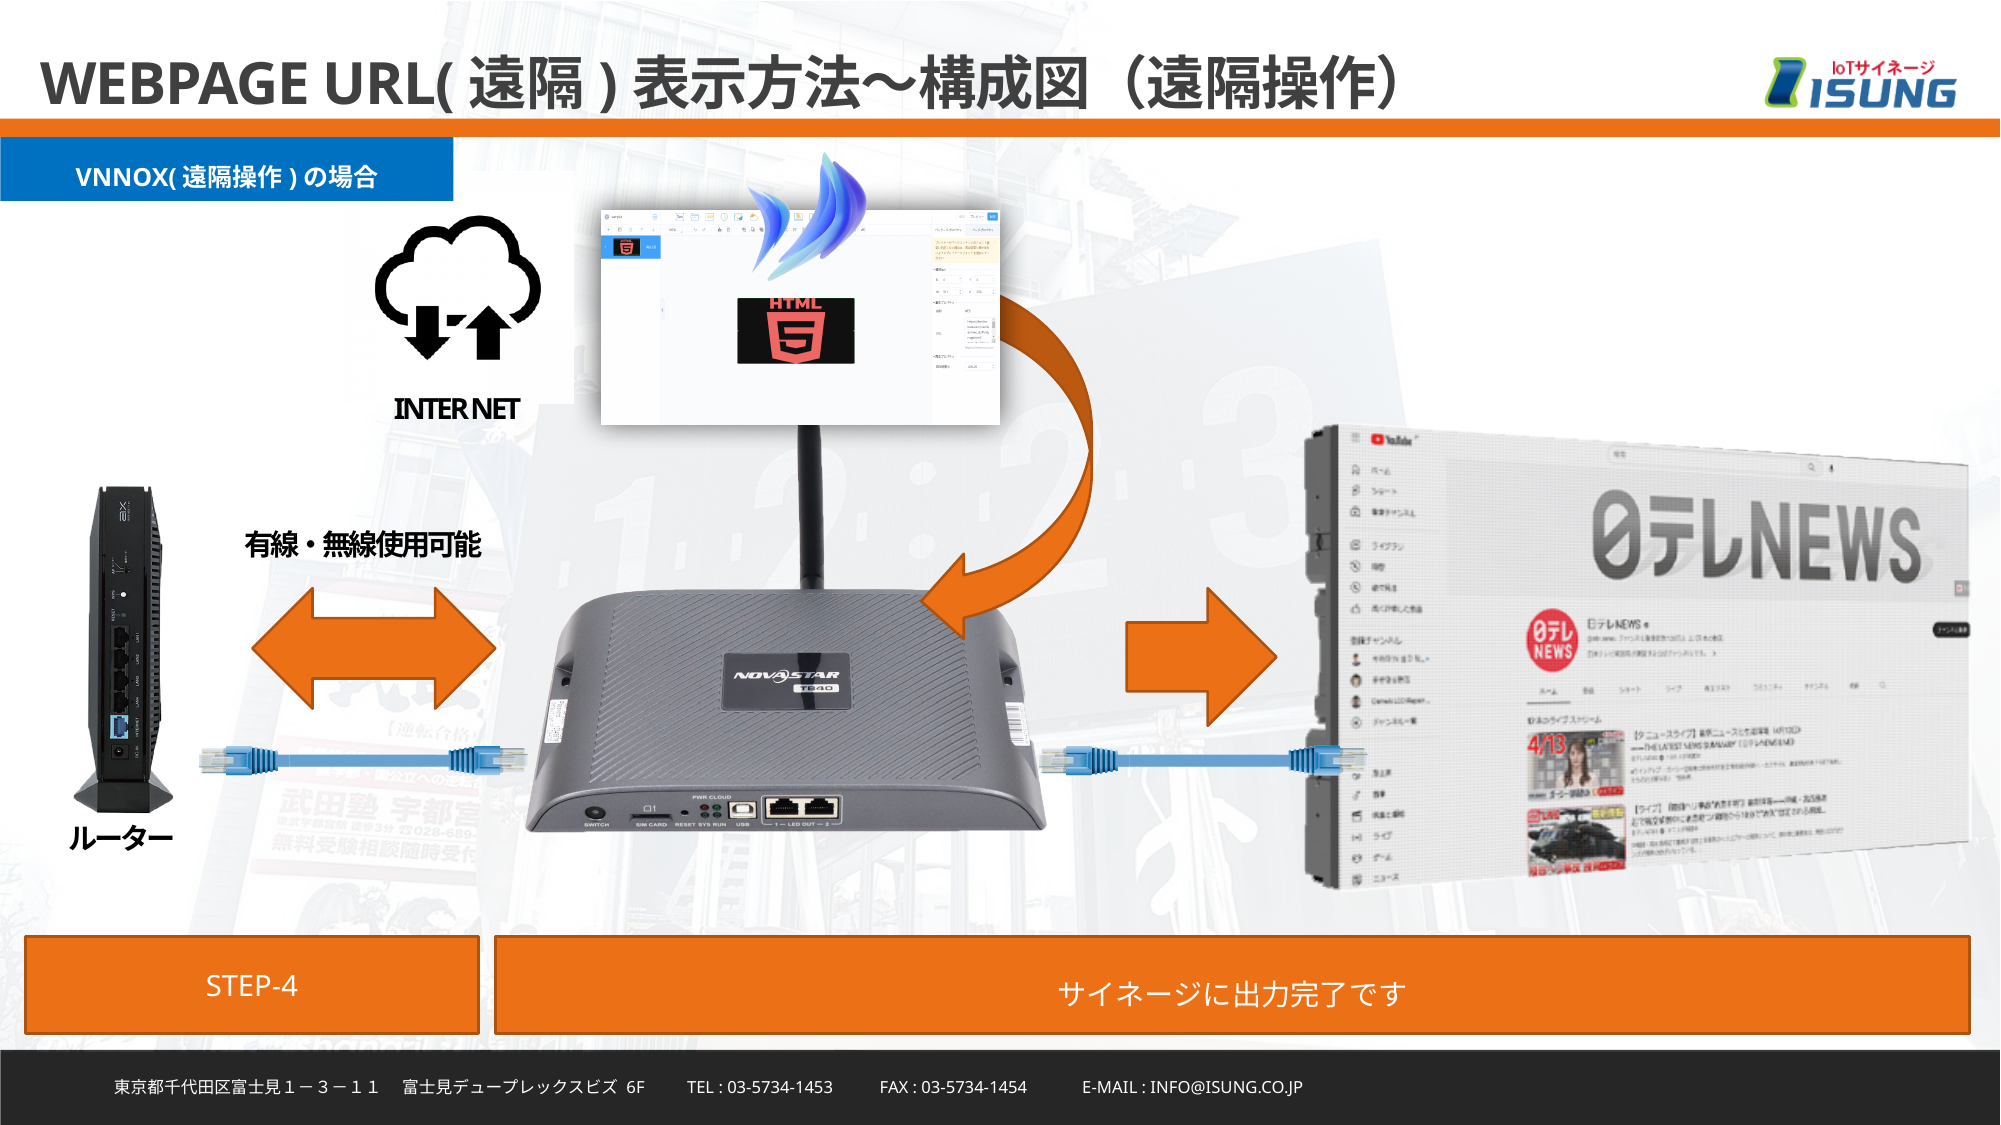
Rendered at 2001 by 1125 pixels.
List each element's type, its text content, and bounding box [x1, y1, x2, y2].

picture [0, 0, 2000, 1053]
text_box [600, 151, 1001, 426]
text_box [177, 714, 549, 807]
text_box 東京都千代田区富士見１－３－１１ 富士見デュープレックスビズ 6F TEL : 03-5734-1453 FAX : 03-5734-1454 E-Mail : info@isung.co.jp [25, 1067, 1320, 1110]
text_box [340, 170, 575, 434]
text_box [1017, 714, 1389, 807]
